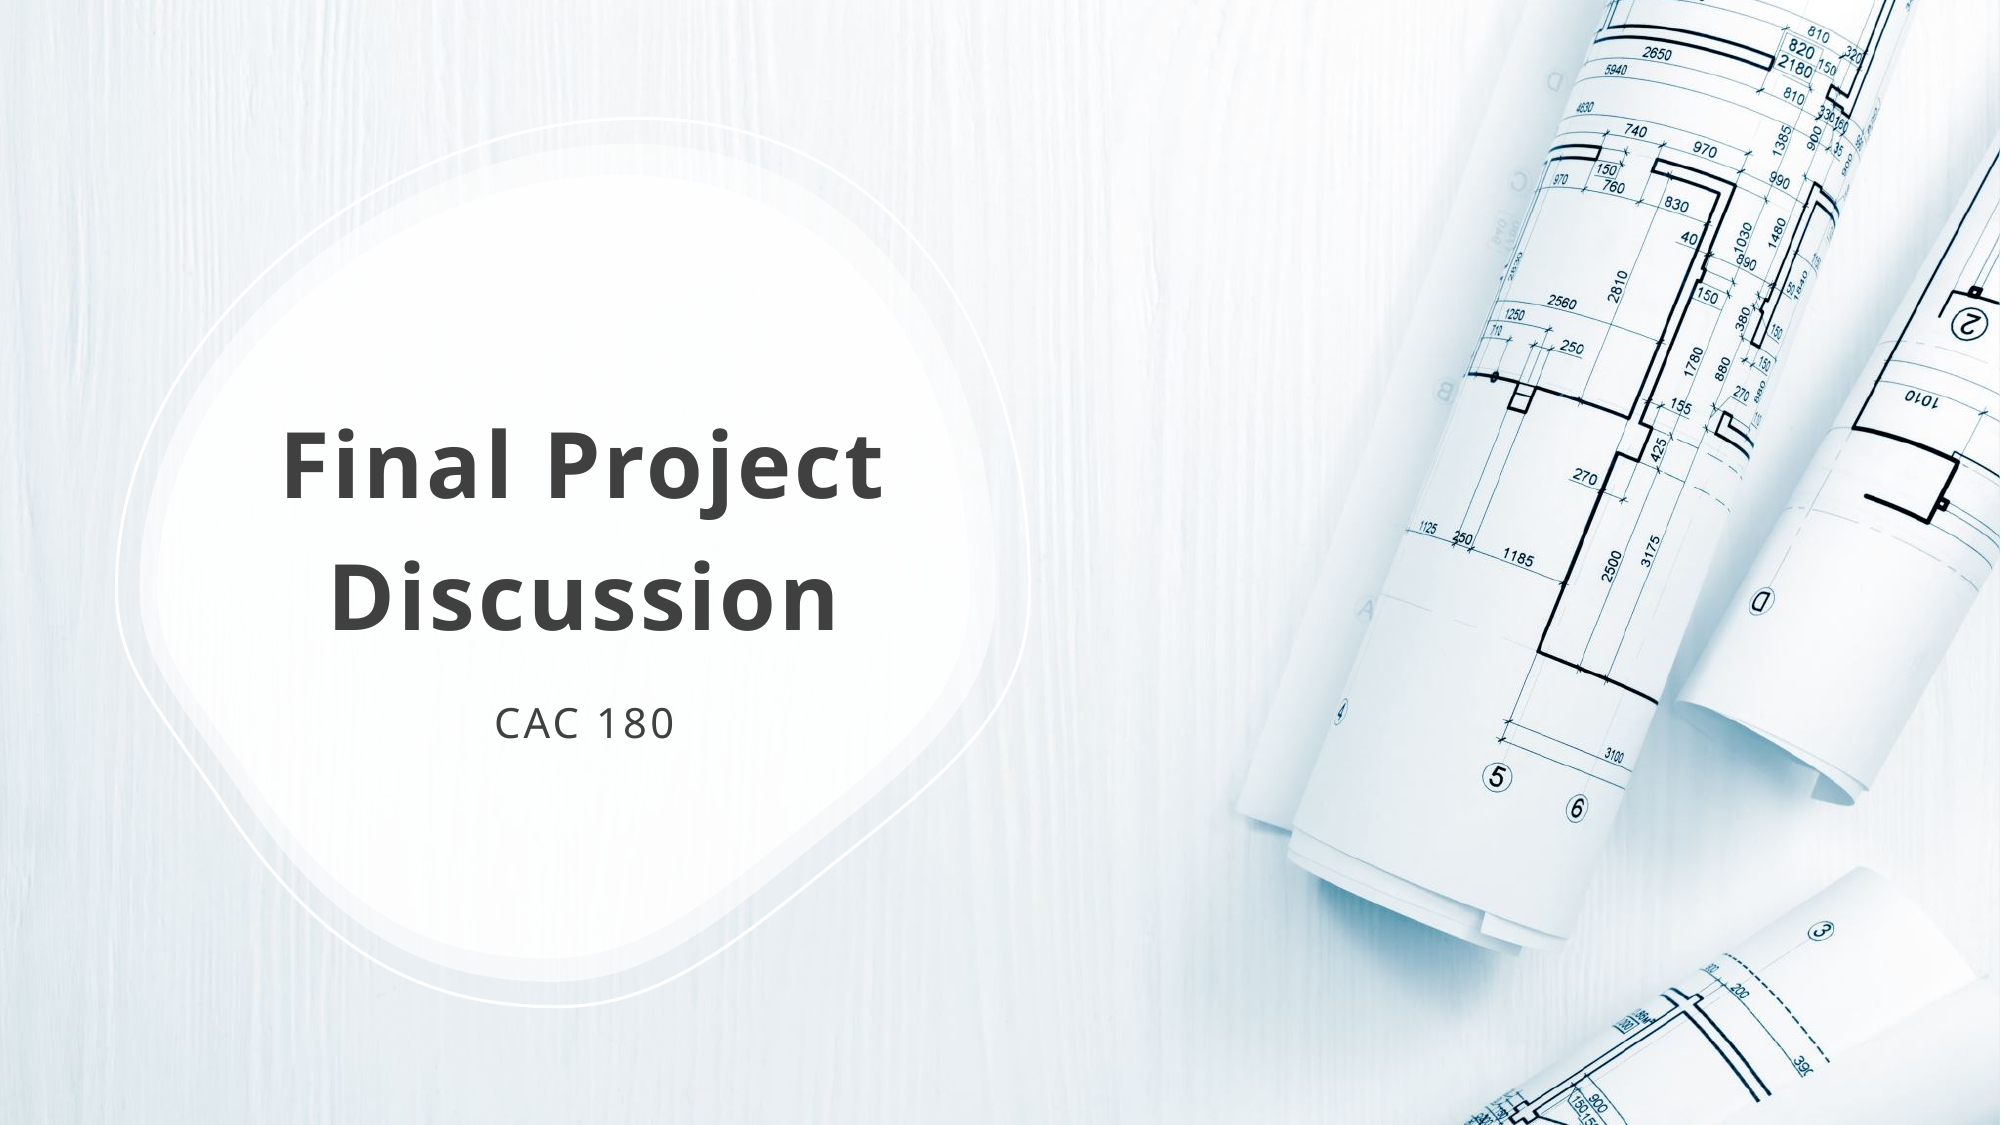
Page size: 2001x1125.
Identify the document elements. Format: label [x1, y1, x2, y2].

text_box [116, 118, 1030, 1007]
picture [0, 0, 2000, 1125]
